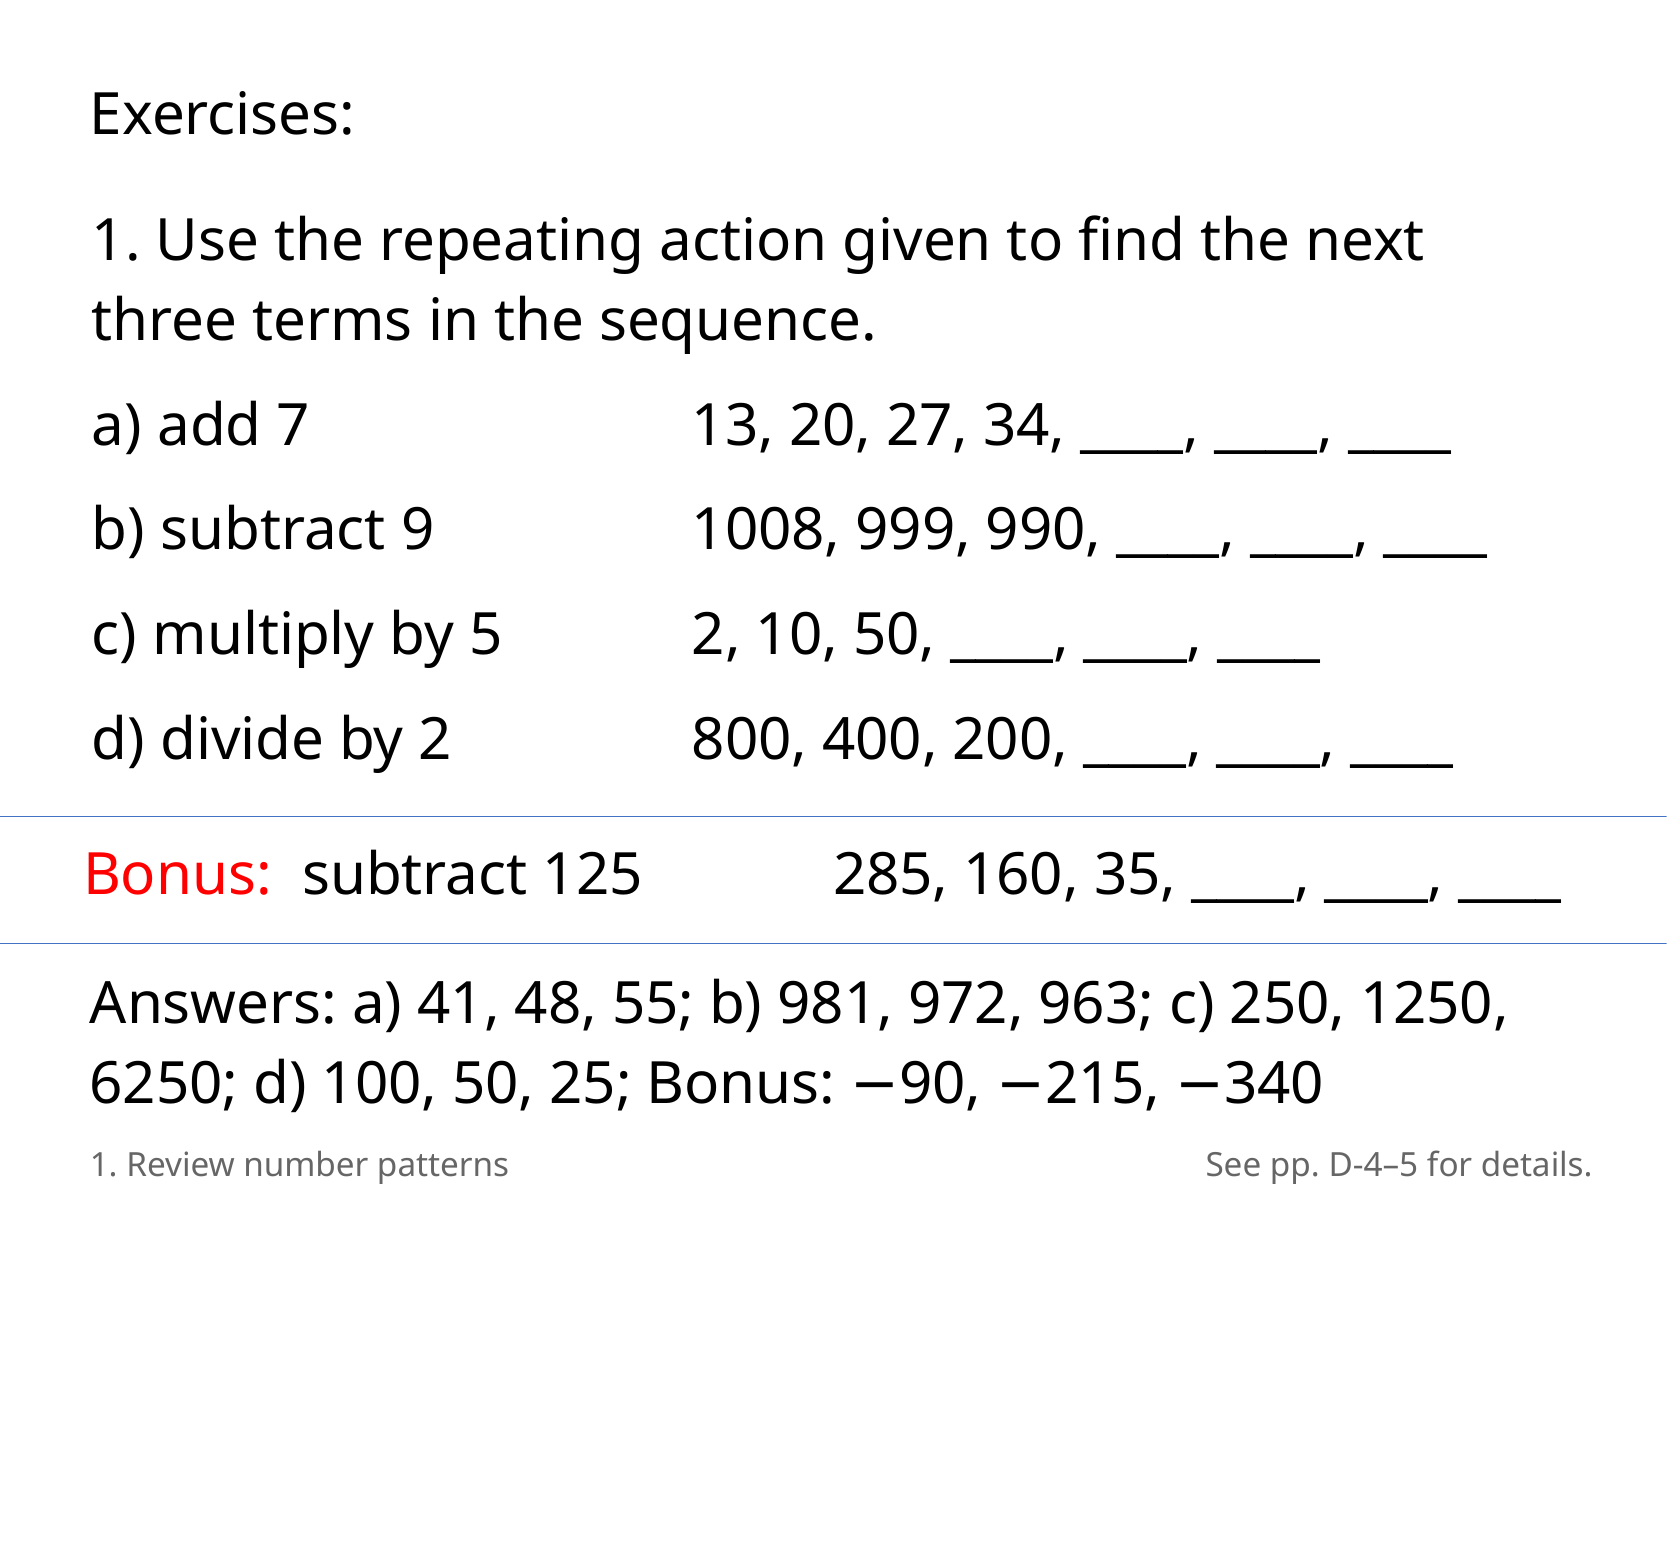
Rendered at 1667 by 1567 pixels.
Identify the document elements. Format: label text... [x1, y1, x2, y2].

text_box 1. Review number patterns [74, 1135, 855, 1190]
text_box 1. Use the repeating action given to find the next three terms in the sequence. a) add 7 13, 20, 27, 34, ____, ____, ____ b) subtract 9 1008, 999, 990, ____, ____, ____ c) multiply by 5 2, 10, 50, ____, ____, ____ d) divide by 2 800, 400, 200, ____, ____, ____​ [77, 185, 1599, 779]
text_box See pp. D-4–5 for details. [1051, 1135, 1608, 1190]
text_box Answers: a) 41, 48, 55; b) 981, 972, 963; c) 250, 1250, 6250; d) 100, 50, 25; Bonus: −90, −215, −340 [74, 948, 1580, 1123]
text_box Bonus: subtract 125 285, 160, 35, ____, ____, ____ [68, 828, 1629, 914]
text_box Exercises: [74, 68, 1532, 154]
